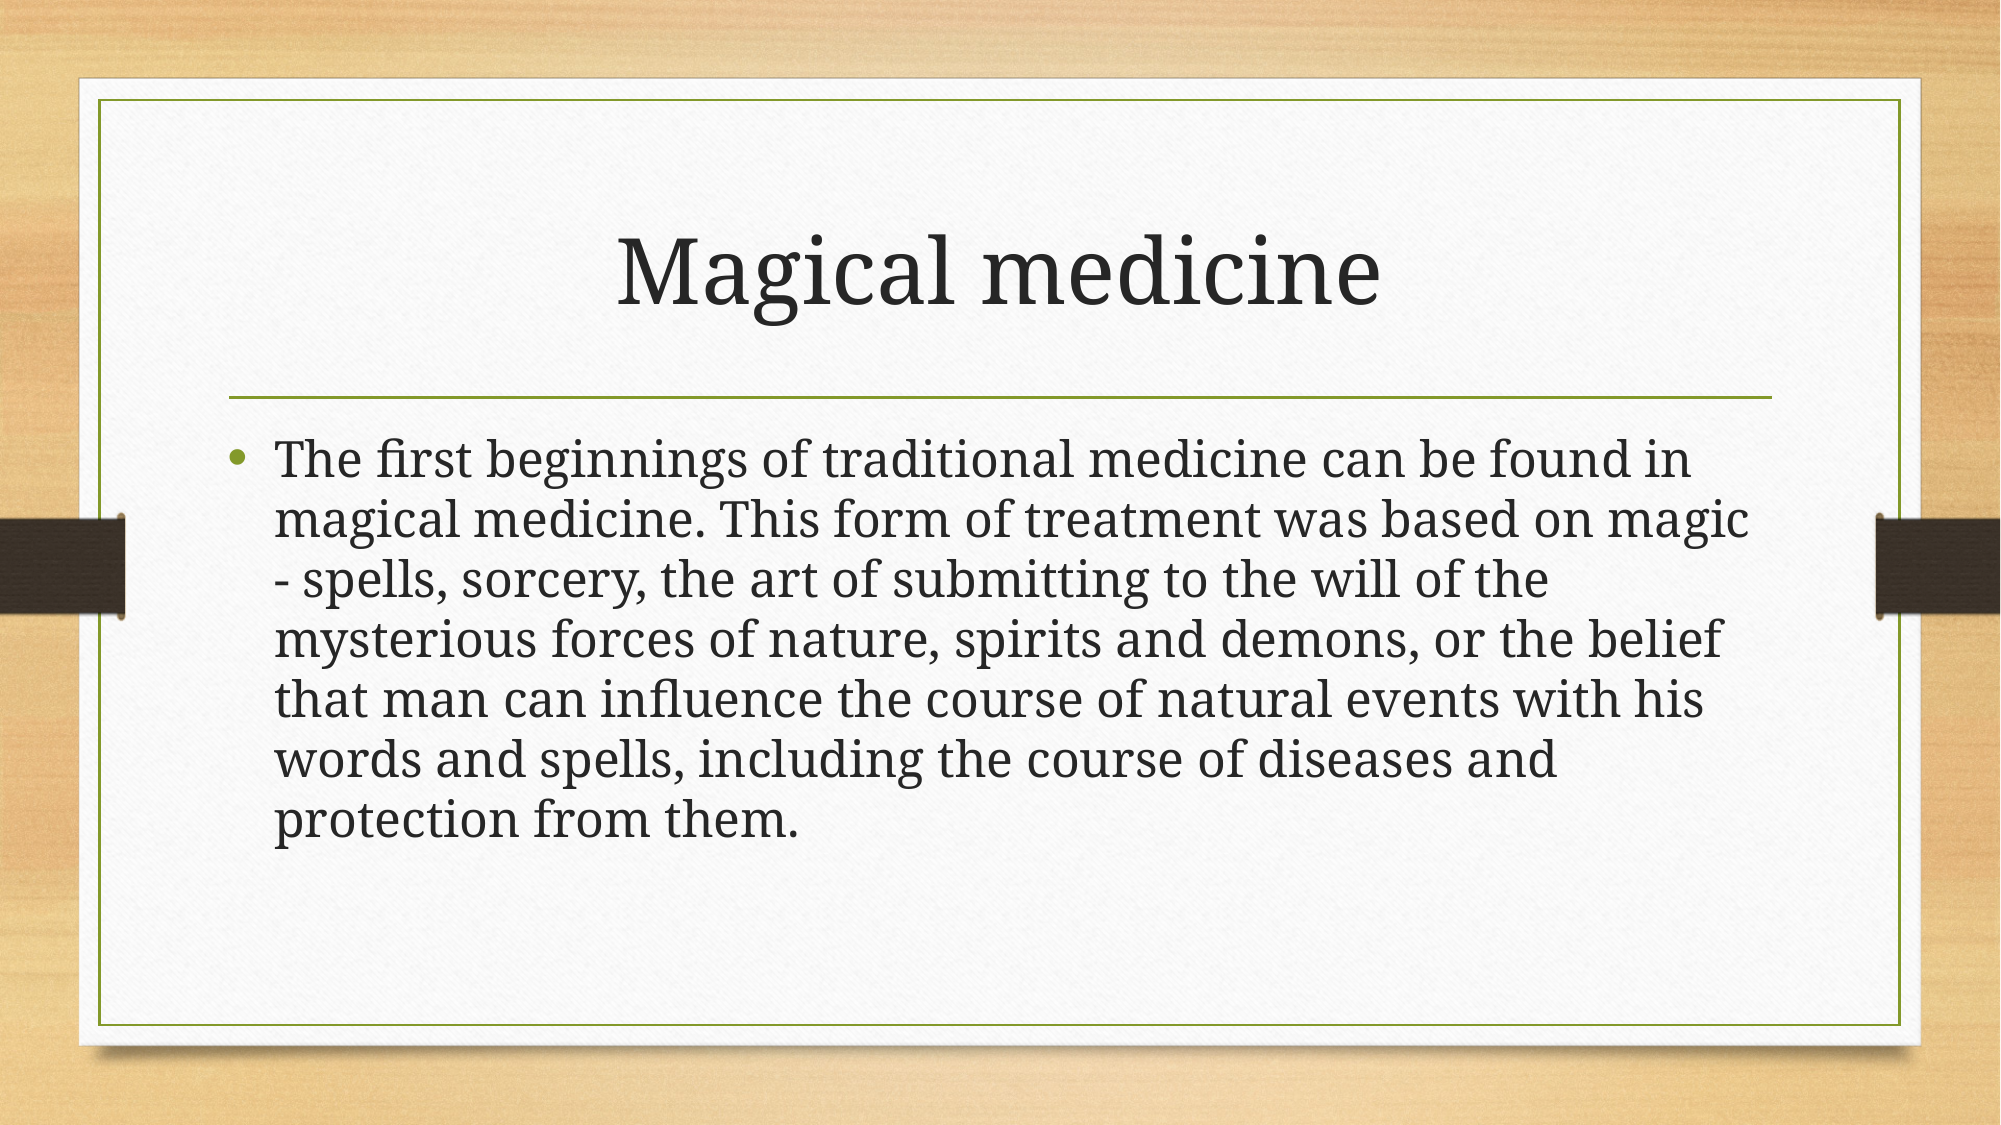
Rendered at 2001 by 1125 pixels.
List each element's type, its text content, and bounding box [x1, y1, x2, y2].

list The first beginnings of traditional medicine can be found in magical medicine. This form of treatment was based on magic - spells, sorcery, the art of submitting to the will of the mysterious forces of nature, spirits and demons, or the belief that man can influence the course of natural events with his words and spells, including the course of diseases and protection from them. [212, 419, 1788, 964]
picture [0, 0, 2001, 1125]
title Magical medicine [212, 161, 1788, 375]
